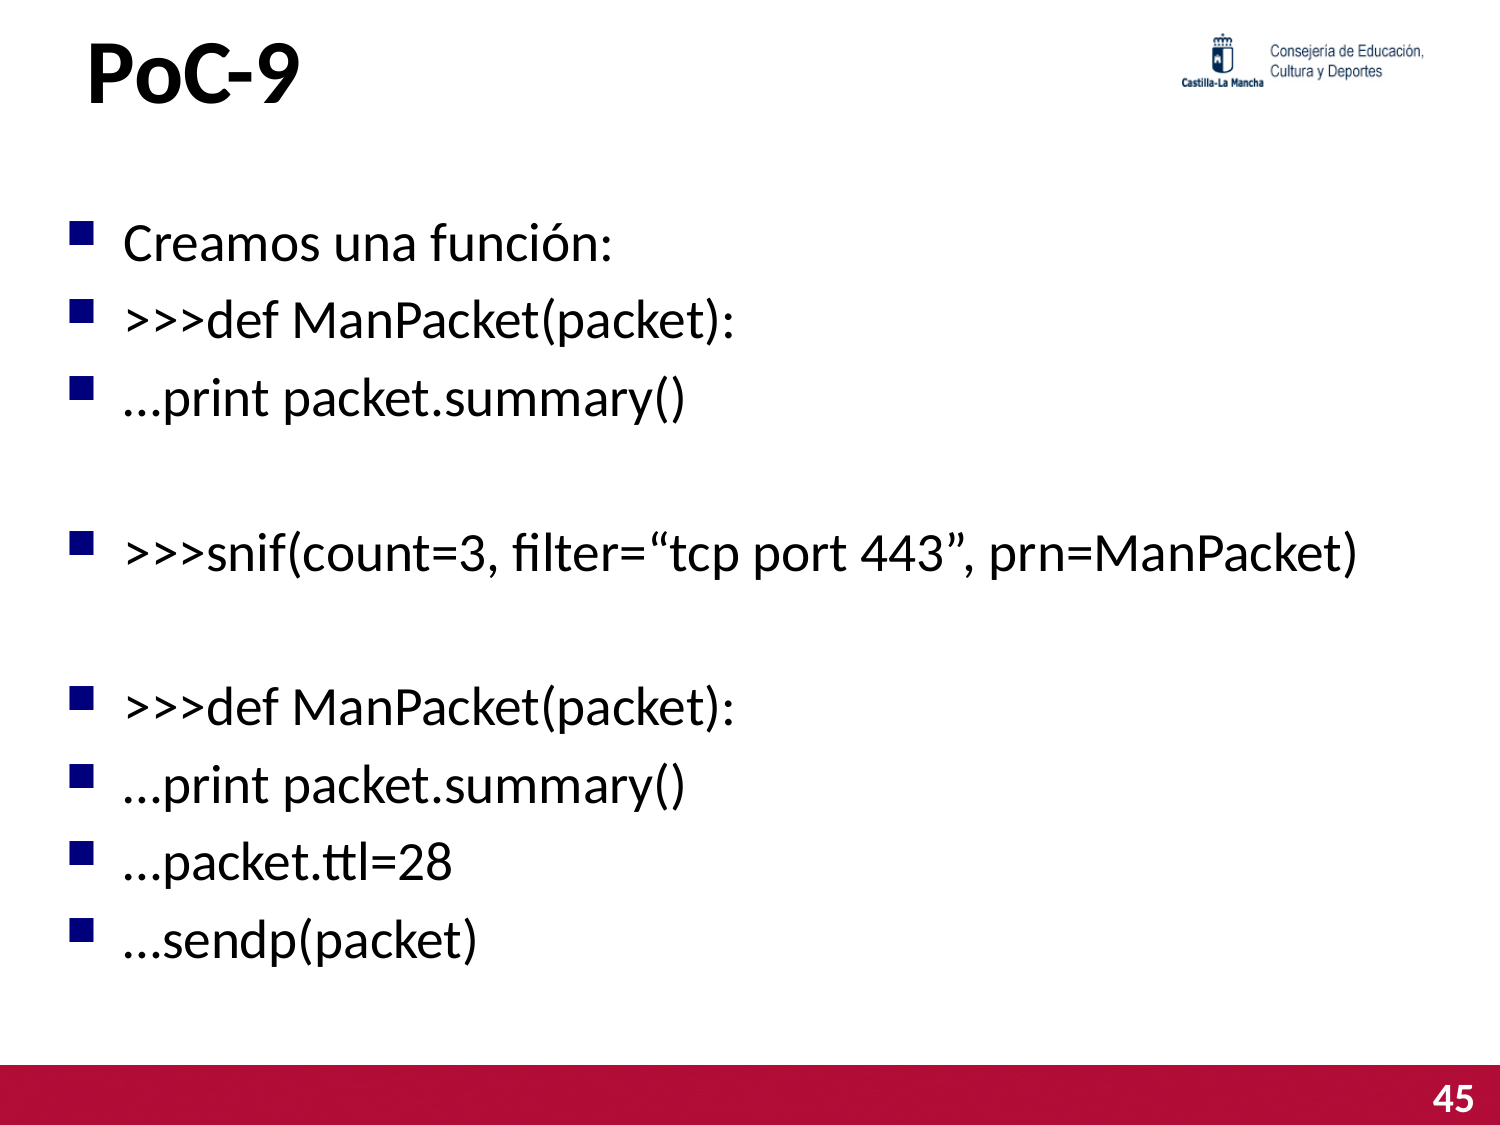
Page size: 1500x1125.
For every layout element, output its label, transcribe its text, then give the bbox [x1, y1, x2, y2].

list Creamos una función: >>>def ManPacket(packet): …print packet.summary() >>>snif(count=3, filter=“tcp port 443”, prn=ManPacket) >>>def ManPacket(packet): …print packet.summary() …packet.ttl=28 …sendp(packet) [51, 198, 1395, 1018]
title PoC-9 [75, 6, 1425, 197]
picture [0, 1065, 1500, 1125]
